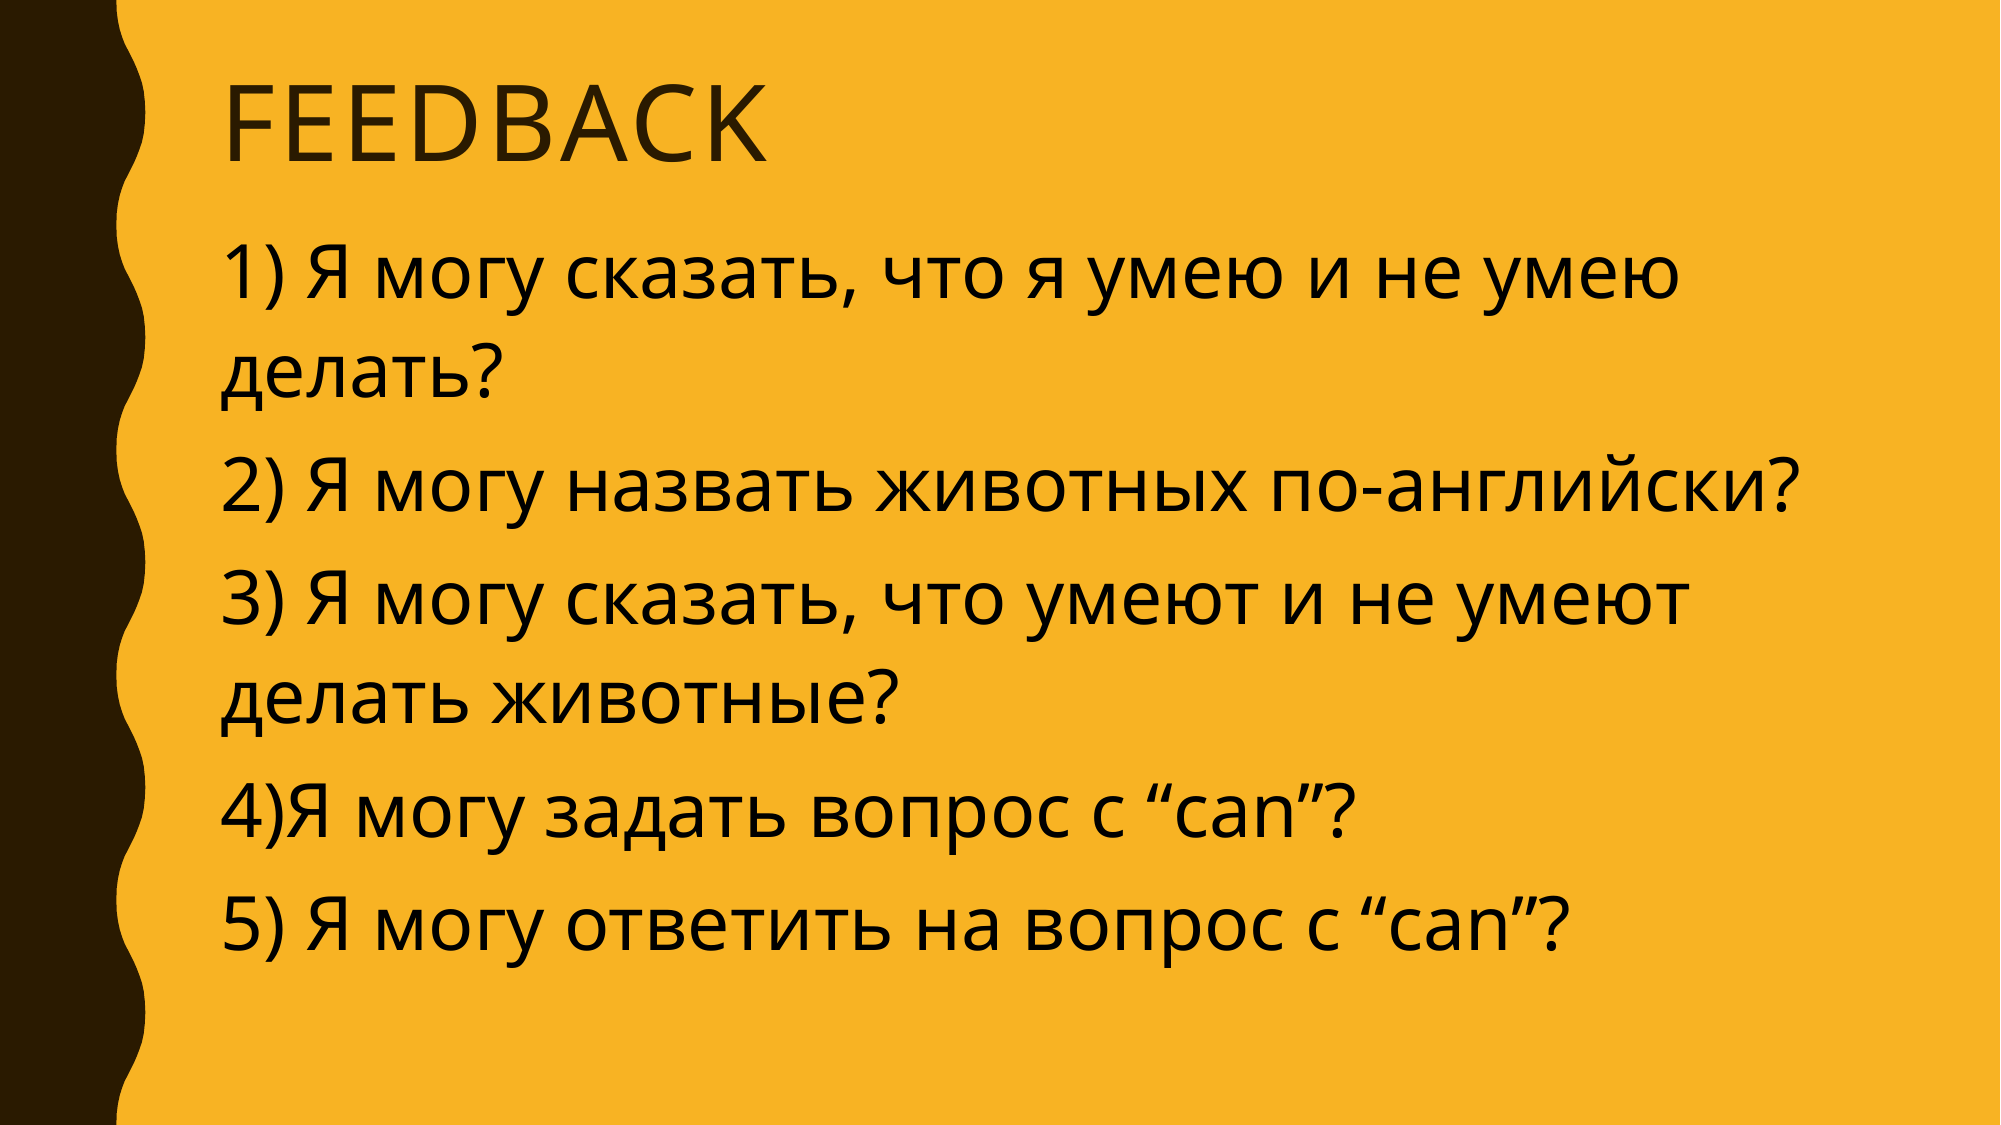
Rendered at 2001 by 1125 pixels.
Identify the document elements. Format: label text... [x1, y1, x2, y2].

title feedback [205, 62, 1875, 207]
list 1) Я могу сказать, что я умею и не умею делать? 2) Я могу назвать животных по-английски? 3) Я могу сказать, что умеют и не умеют делать животные? 4)Я могу задать вопрос с “can”? 5) Я могу ответить на вопрос с “can”? [205, 207, 1875, 1055]
